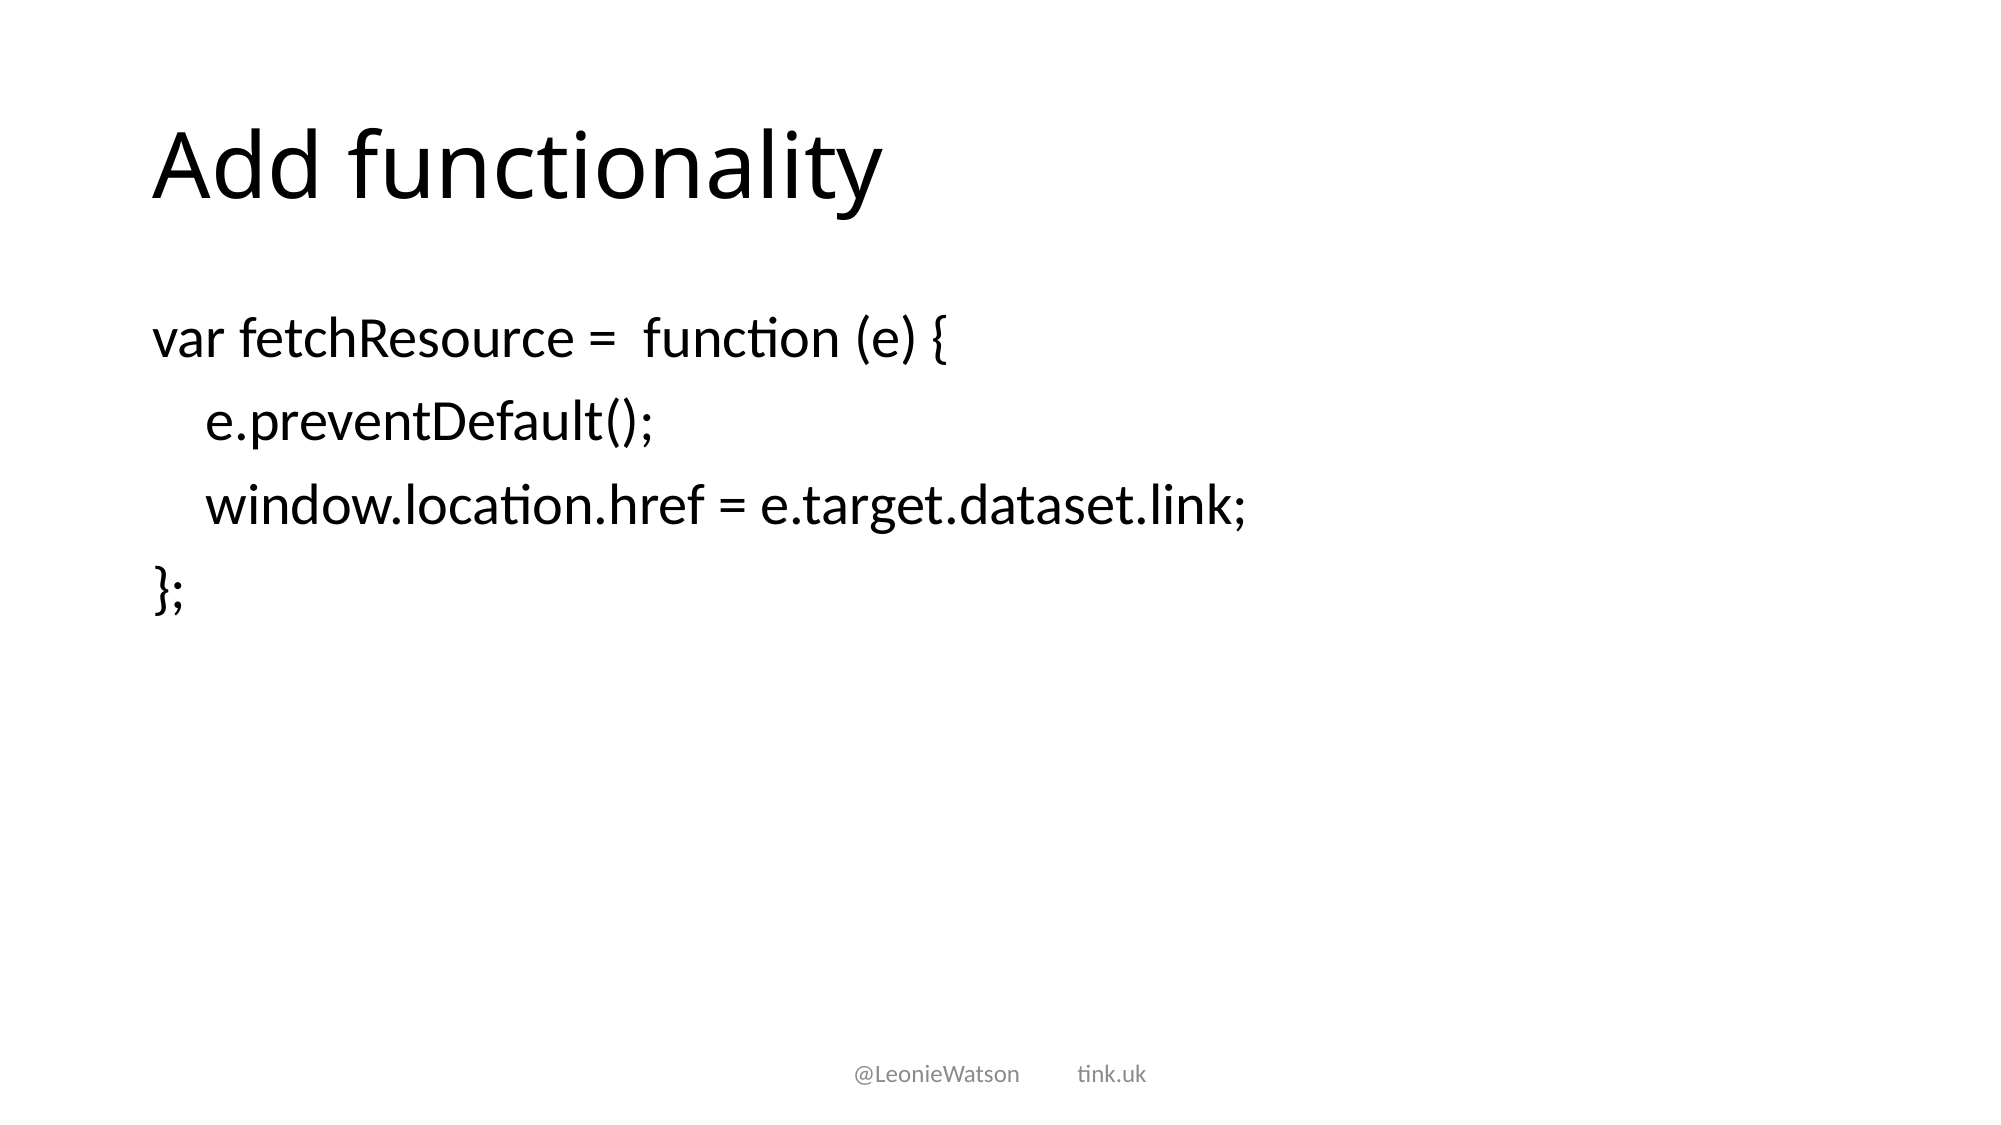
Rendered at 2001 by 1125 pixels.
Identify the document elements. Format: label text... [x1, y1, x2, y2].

title Add functionality [137, 59, 1863, 278]
list var fetchResource = function (e) { e.preventDefault(); window.location.href = e.target.dataset.link; }; [137, 299, 1863, 1014]
footer @LeonieWatson tink.uk [662, 1042, 1338, 1103]
